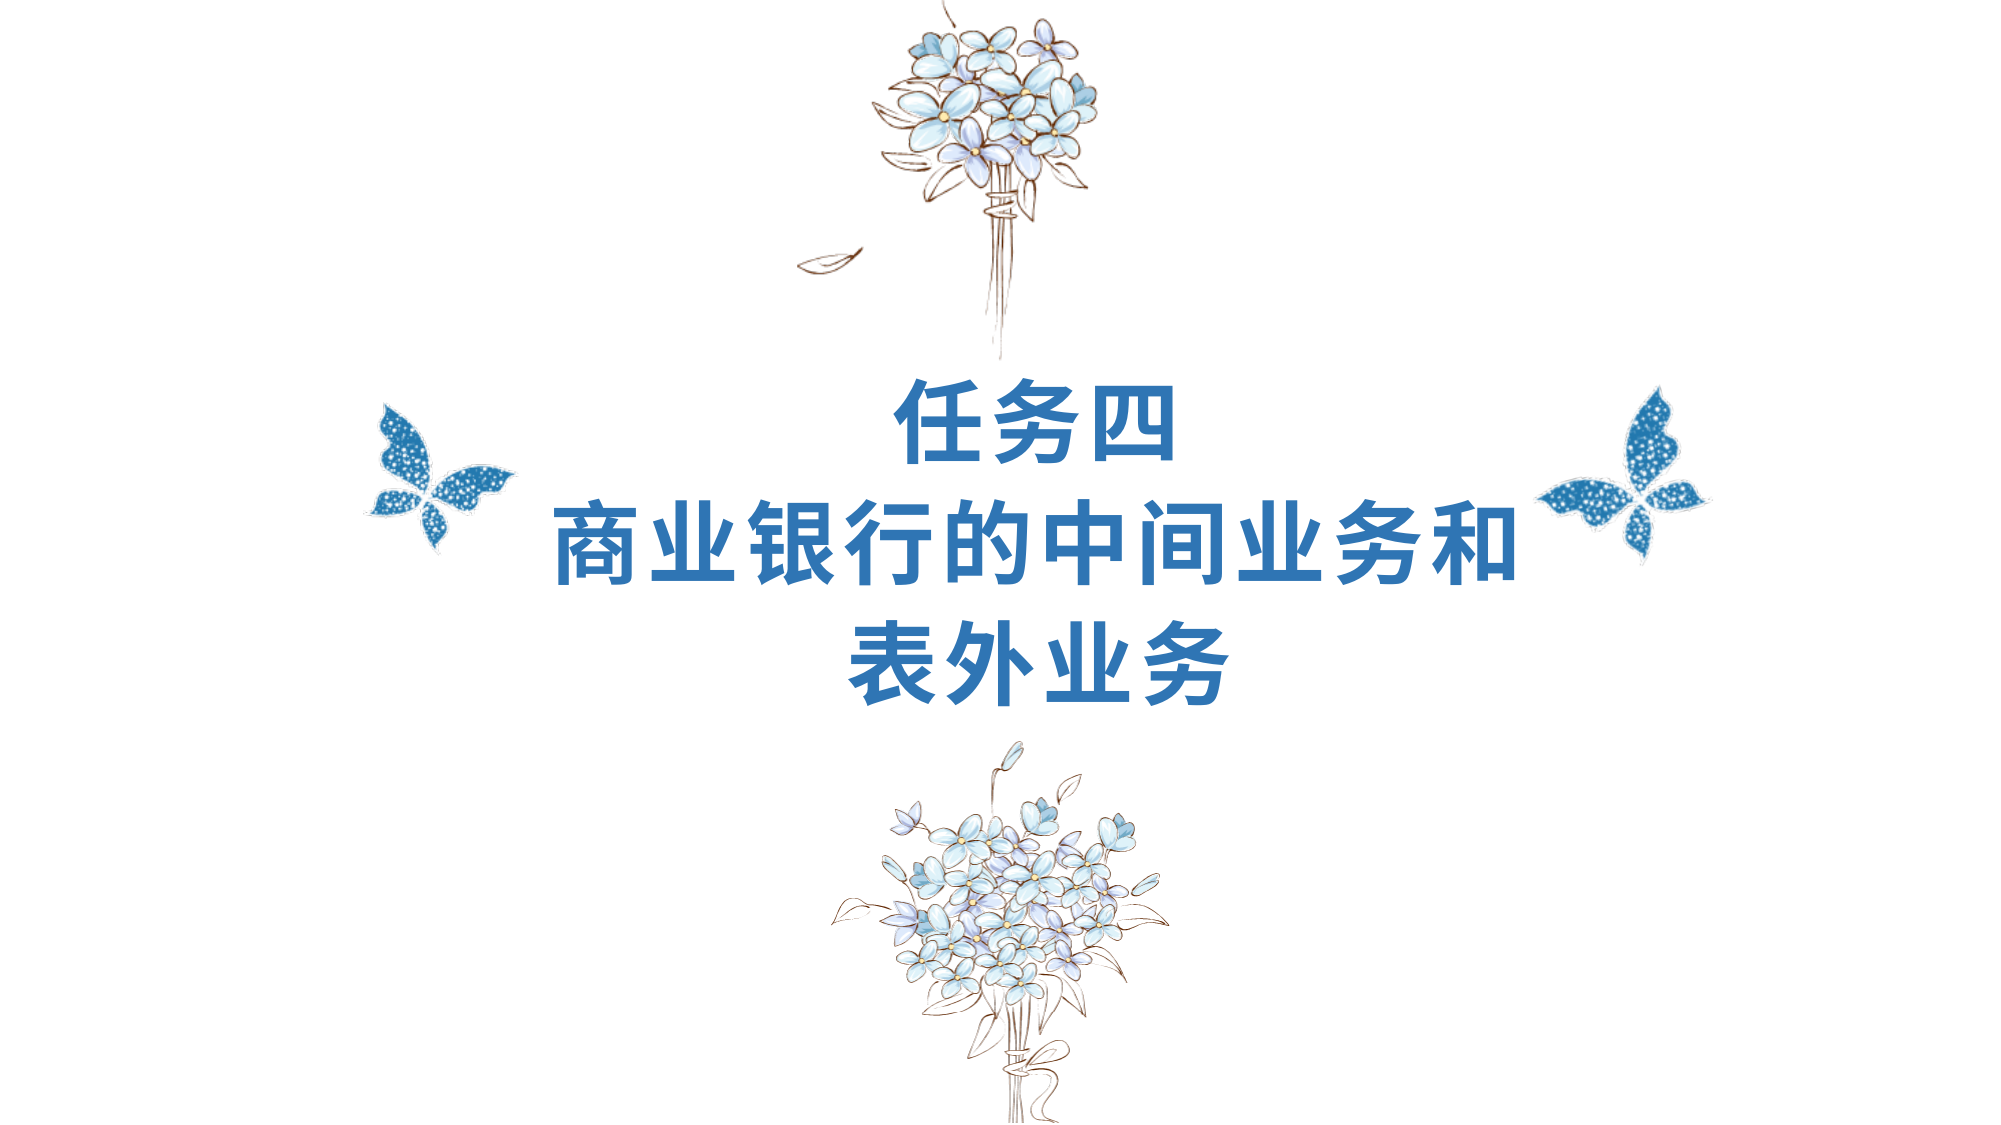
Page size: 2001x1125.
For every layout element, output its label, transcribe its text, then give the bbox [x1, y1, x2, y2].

title 任务四 商业银行的中间业务和表外业务 [515, 367, 1564, 725]
picture [831, 741, 1170, 1123]
picture [1564, 380, 1724, 586]
picture [363, 402, 515, 556]
picture [797, 0, 1099, 362]
